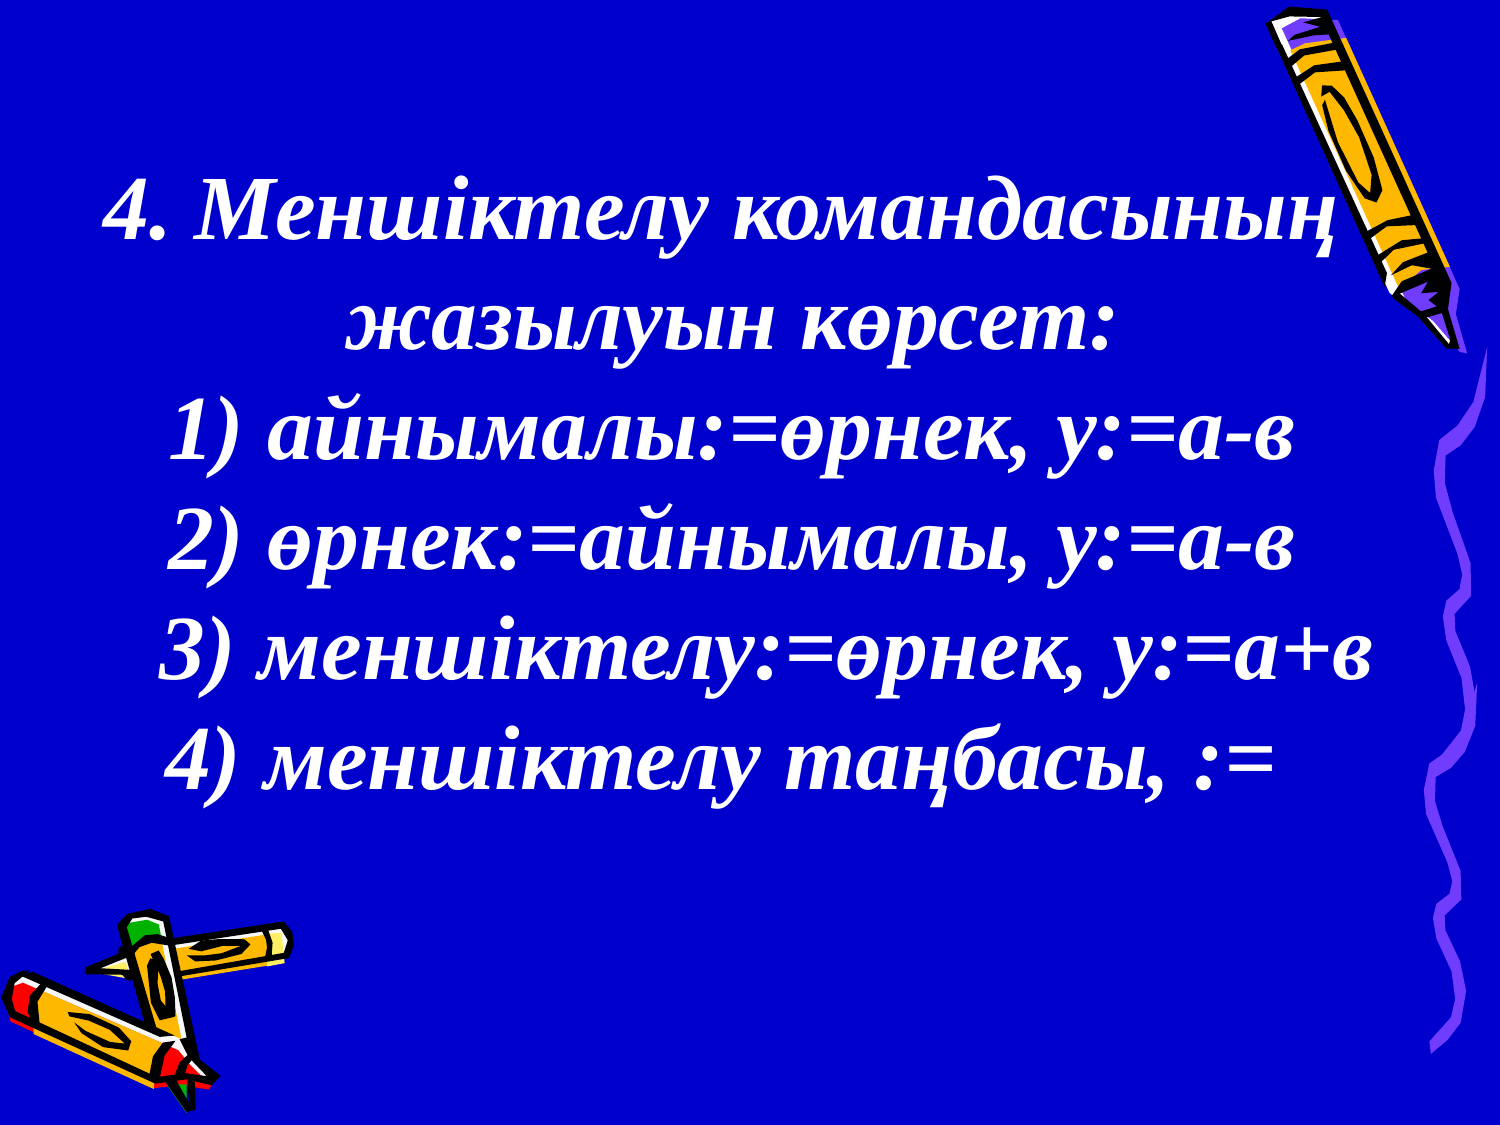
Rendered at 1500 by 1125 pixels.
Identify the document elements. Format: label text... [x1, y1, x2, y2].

text_box 4. Меншіктелу командасының жазылуын көрсет: 1) айнымалы:=өрнек, у:=а-в 2) өрнек:=айнымалы, у:=а-в 3) меншіктелу:=өрнек, у:=а+в 4) меншіктелу таңбасы, := [75, 140, 1391, 906]
